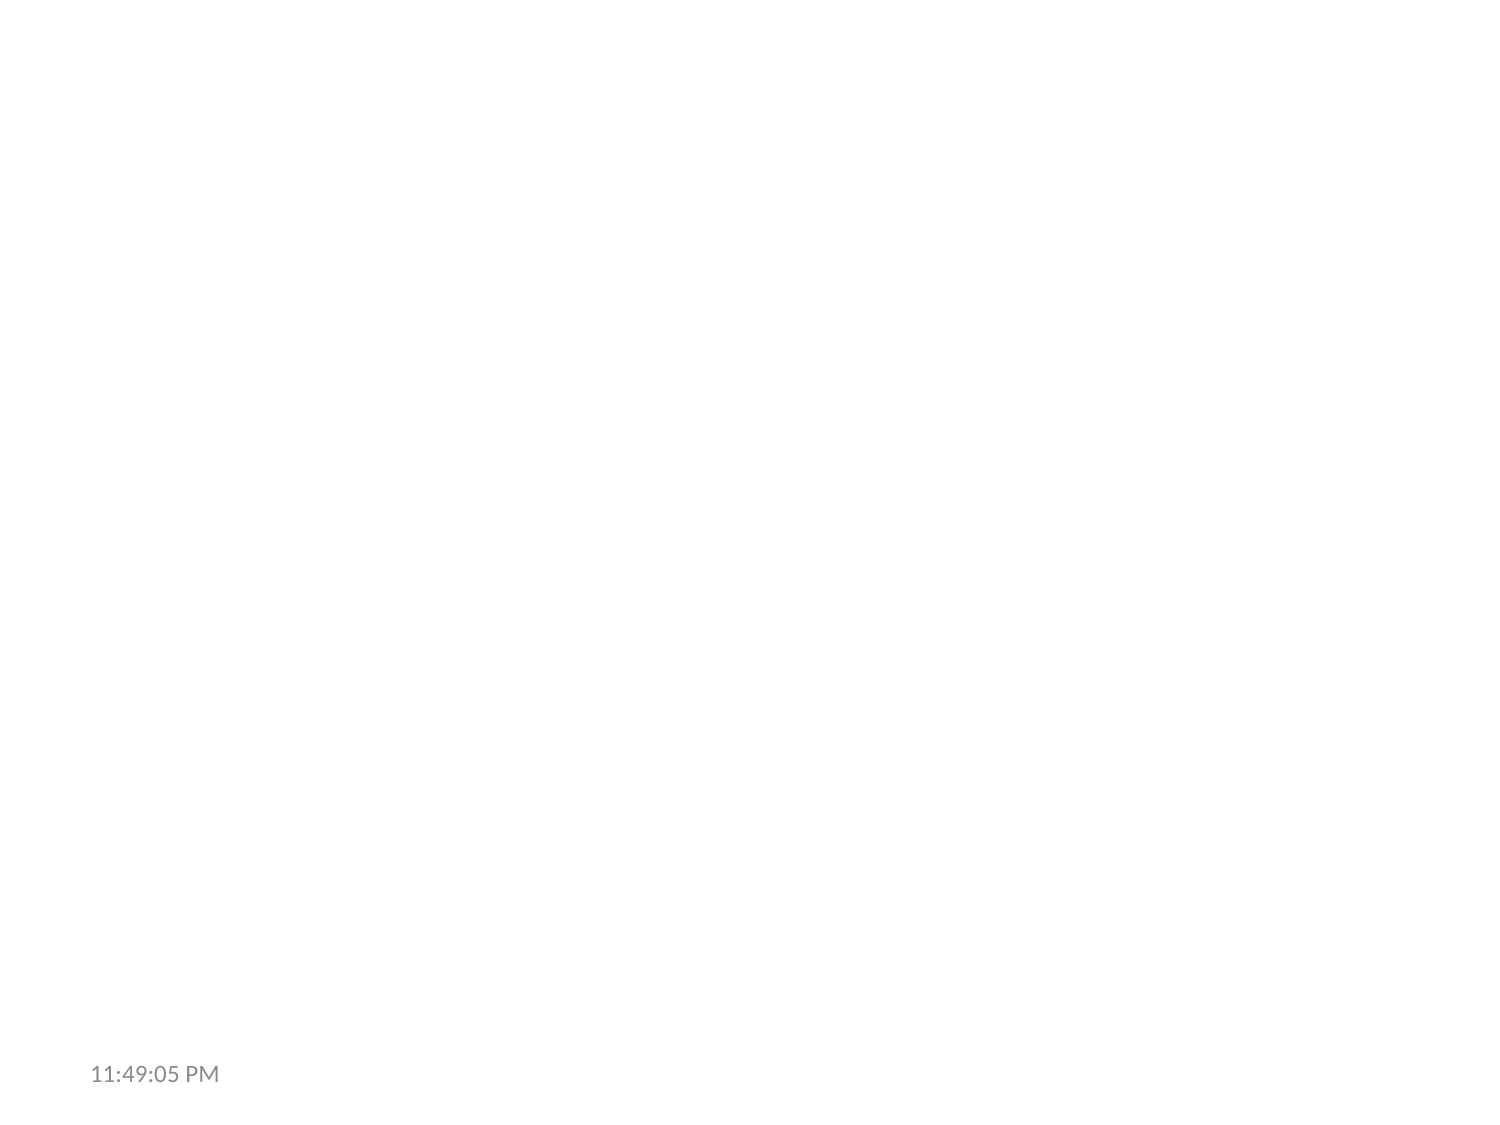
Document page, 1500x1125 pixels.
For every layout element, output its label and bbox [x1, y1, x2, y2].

slide_number [75, 1042, 425, 1103]
